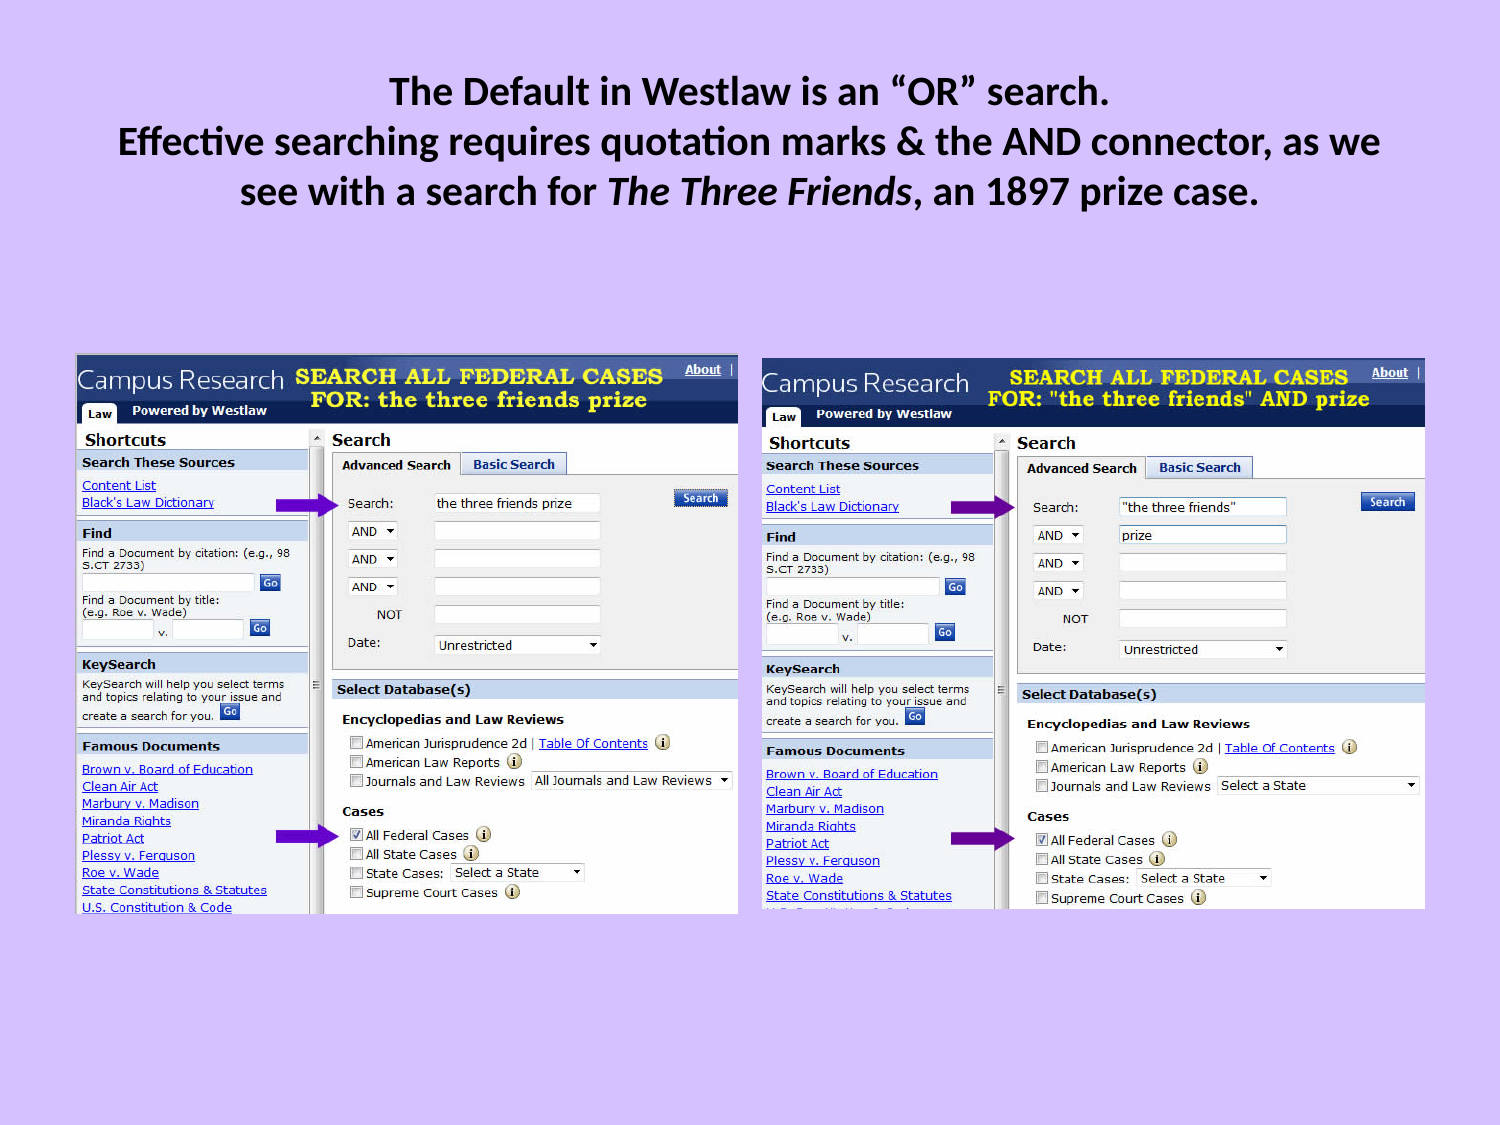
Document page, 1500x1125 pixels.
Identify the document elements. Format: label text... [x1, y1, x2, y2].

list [762, 358, 1426, 909]
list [74, 353, 738, 914]
title The Default in Westlaw is an “OR” search. Effective searching requires quotation marks & the AND connector, as we see with a search for The Three Friends, an 1897 prize case. [75, 45, 1425, 233]
